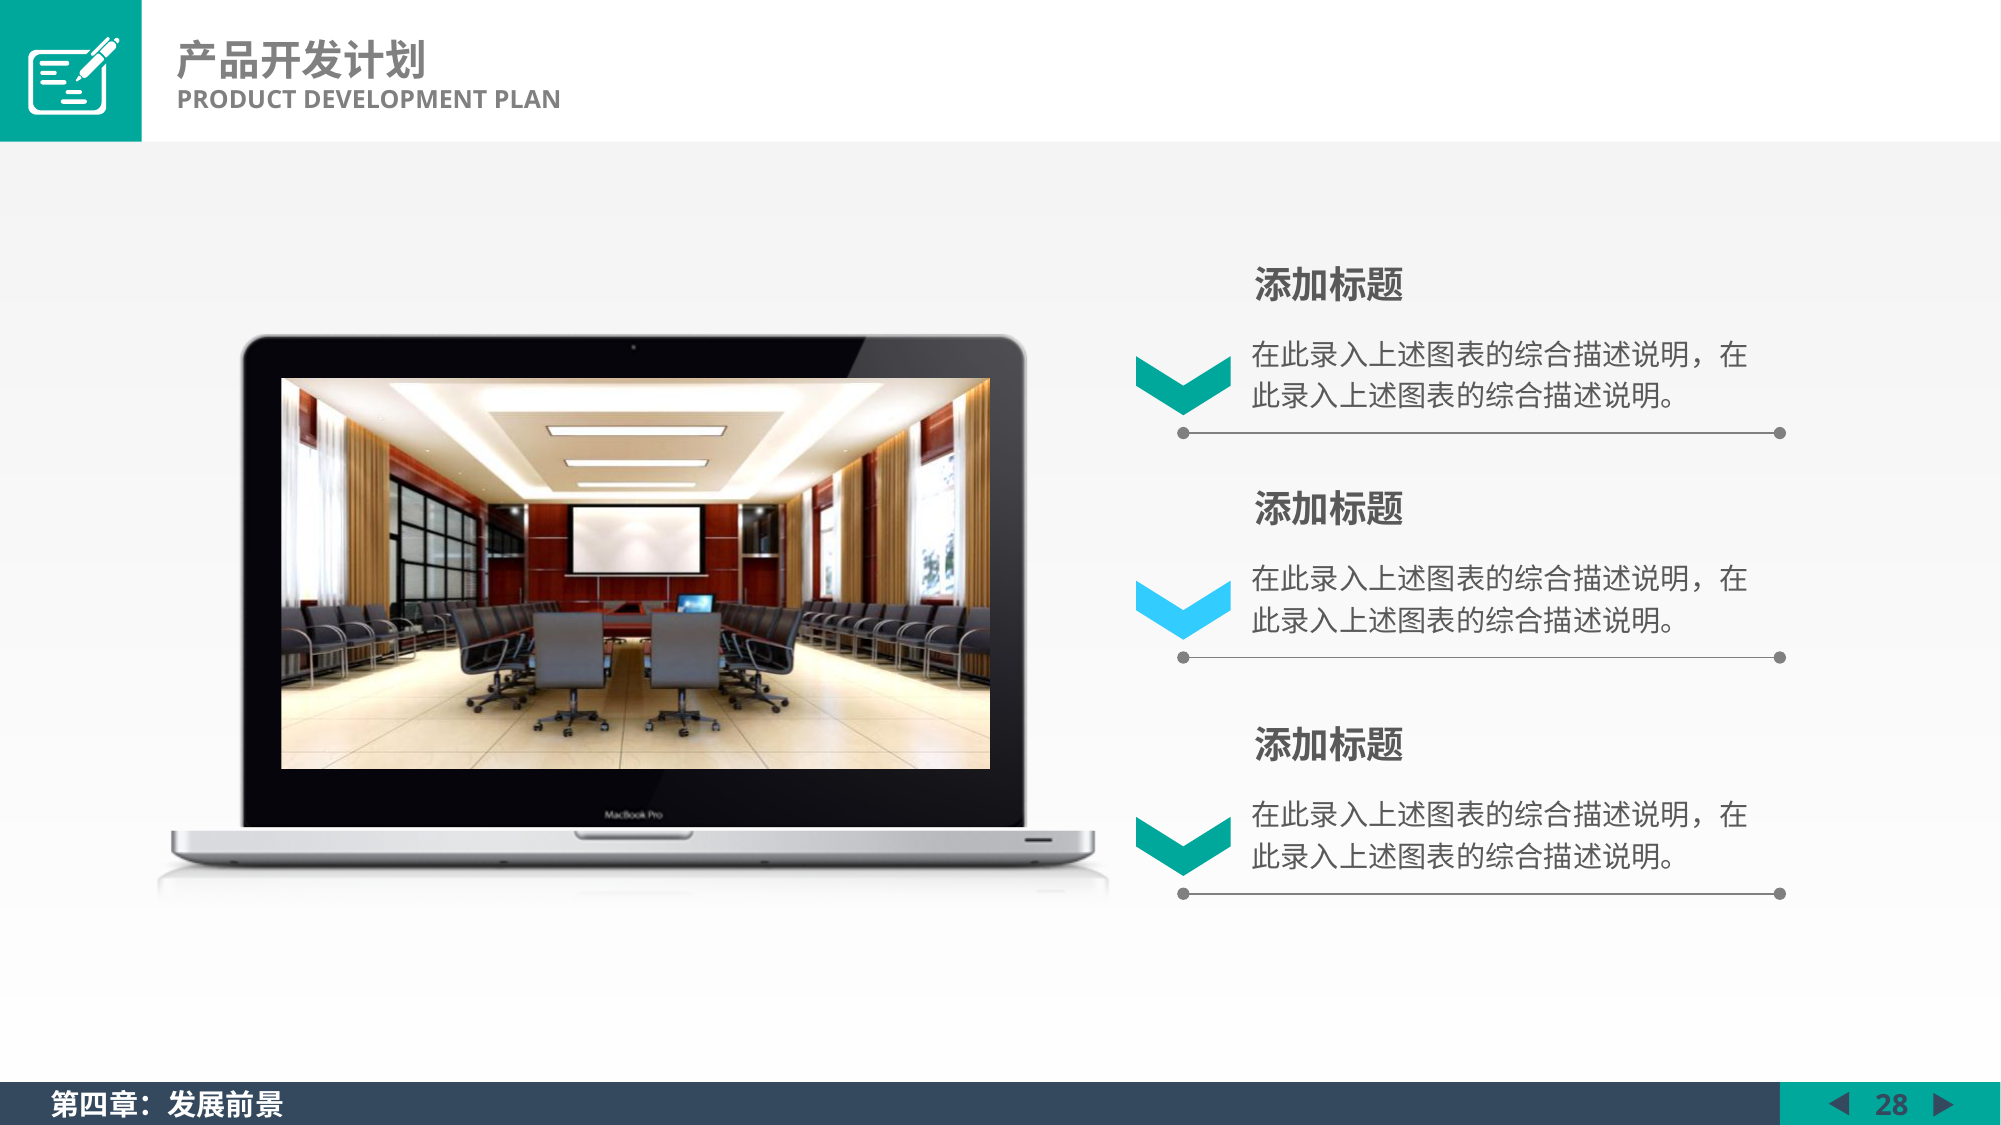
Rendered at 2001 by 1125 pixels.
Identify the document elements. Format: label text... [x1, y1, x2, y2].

text_box [1140, 578, 1233, 642]
text_box [28, 49, 107, 115]
text_box 添加标题 [1239, 253, 1420, 314]
text_box [75, 37, 120, 82]
text_box [0, 0, 144, 144]
text_box 产品开发计划 PRODUCT DEVELOPMENT PLAN [161, 59, 859, 138]
text_box [1140, 354, 1233, 418]
text_box 在此录入上述图表的综合描述说明，在此录入上述图表的综合描述说明。 [1236, 321, 1780, 421]
text_box 添加标题 [1239, 477, 1420, 538]
text_box [1140, 815, 1233, 878]
text_box 第四章：发展前景 [0, 1078, 339, 1125]
text_box 添加标题 [1239, 713, 1420, 774]
text_box 在此录入上述图表的综合描述说明，在此录入上述图表的综合描述说明。 [1236, 781, 1780, 881]
text_box 在此录入上述图表的综合描述说明，在此录入上述图表的综合描述说明。 [1236, 545, 1780, 645]
text_box [339, 1080, 1778, 1125]
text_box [130, 300, 1136, 906]
text_box [144, 0, 2001, 144]
text_box 28 [1779, 1078, 2001, 1125]
